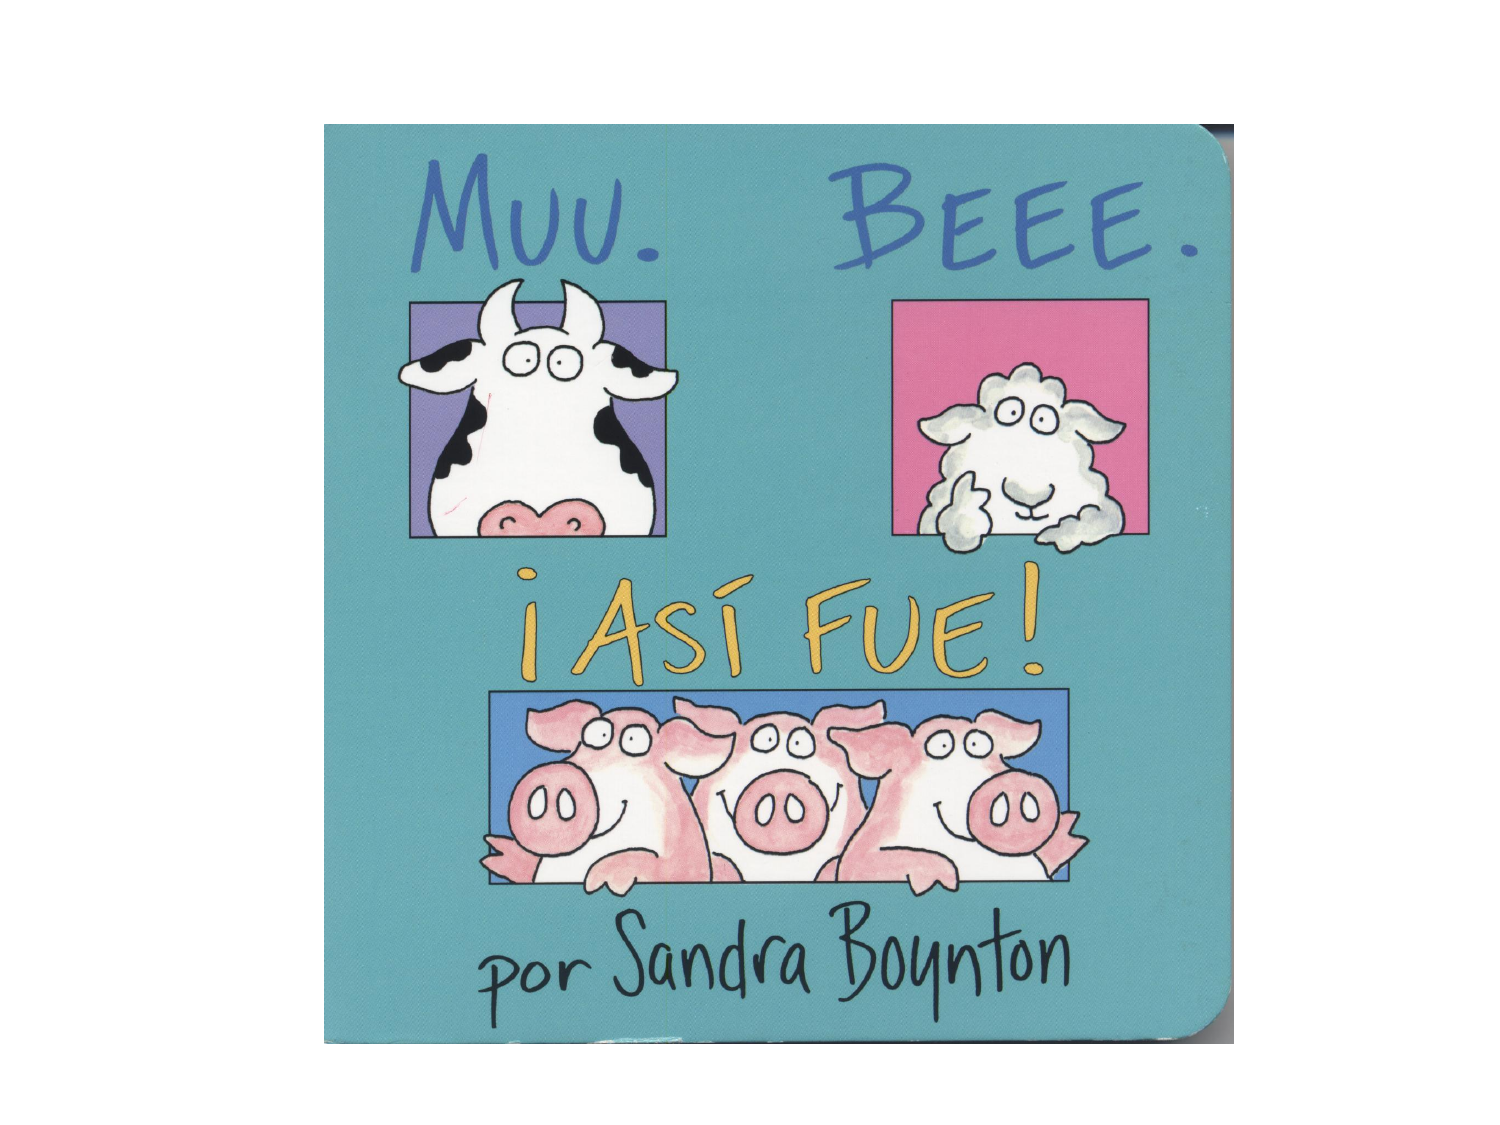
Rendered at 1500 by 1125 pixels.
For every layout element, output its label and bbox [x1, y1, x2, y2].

picture [324, 124, 1234, 1044]
